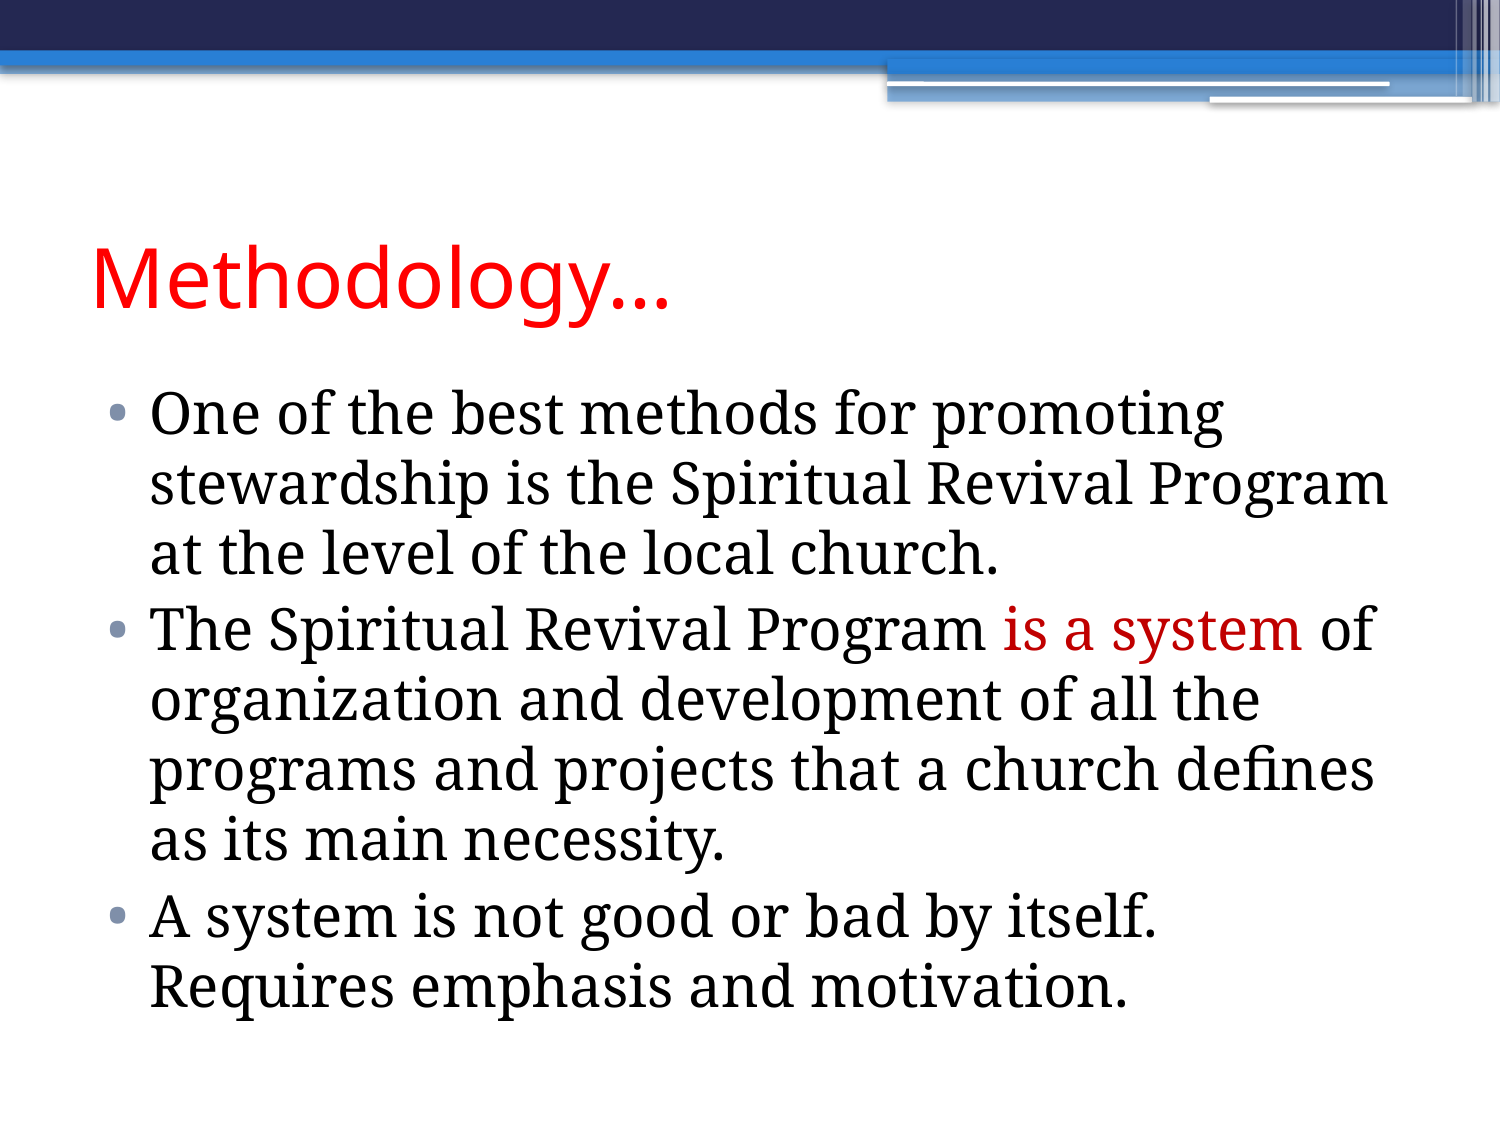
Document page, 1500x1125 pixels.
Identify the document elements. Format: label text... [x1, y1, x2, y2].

title Methodology… [75, 187, 1425, 363]
list One of the best methods for promoting stewardship is the Spiritual Revival Program at the level of the local church. The Spiritual Revival Program is a system of organization and development of all the programs and projects that a church defines as its main necessity. A system is not good or bad by itself. Requires emphasis and motivation. [75, 368, 1425, 1079]
